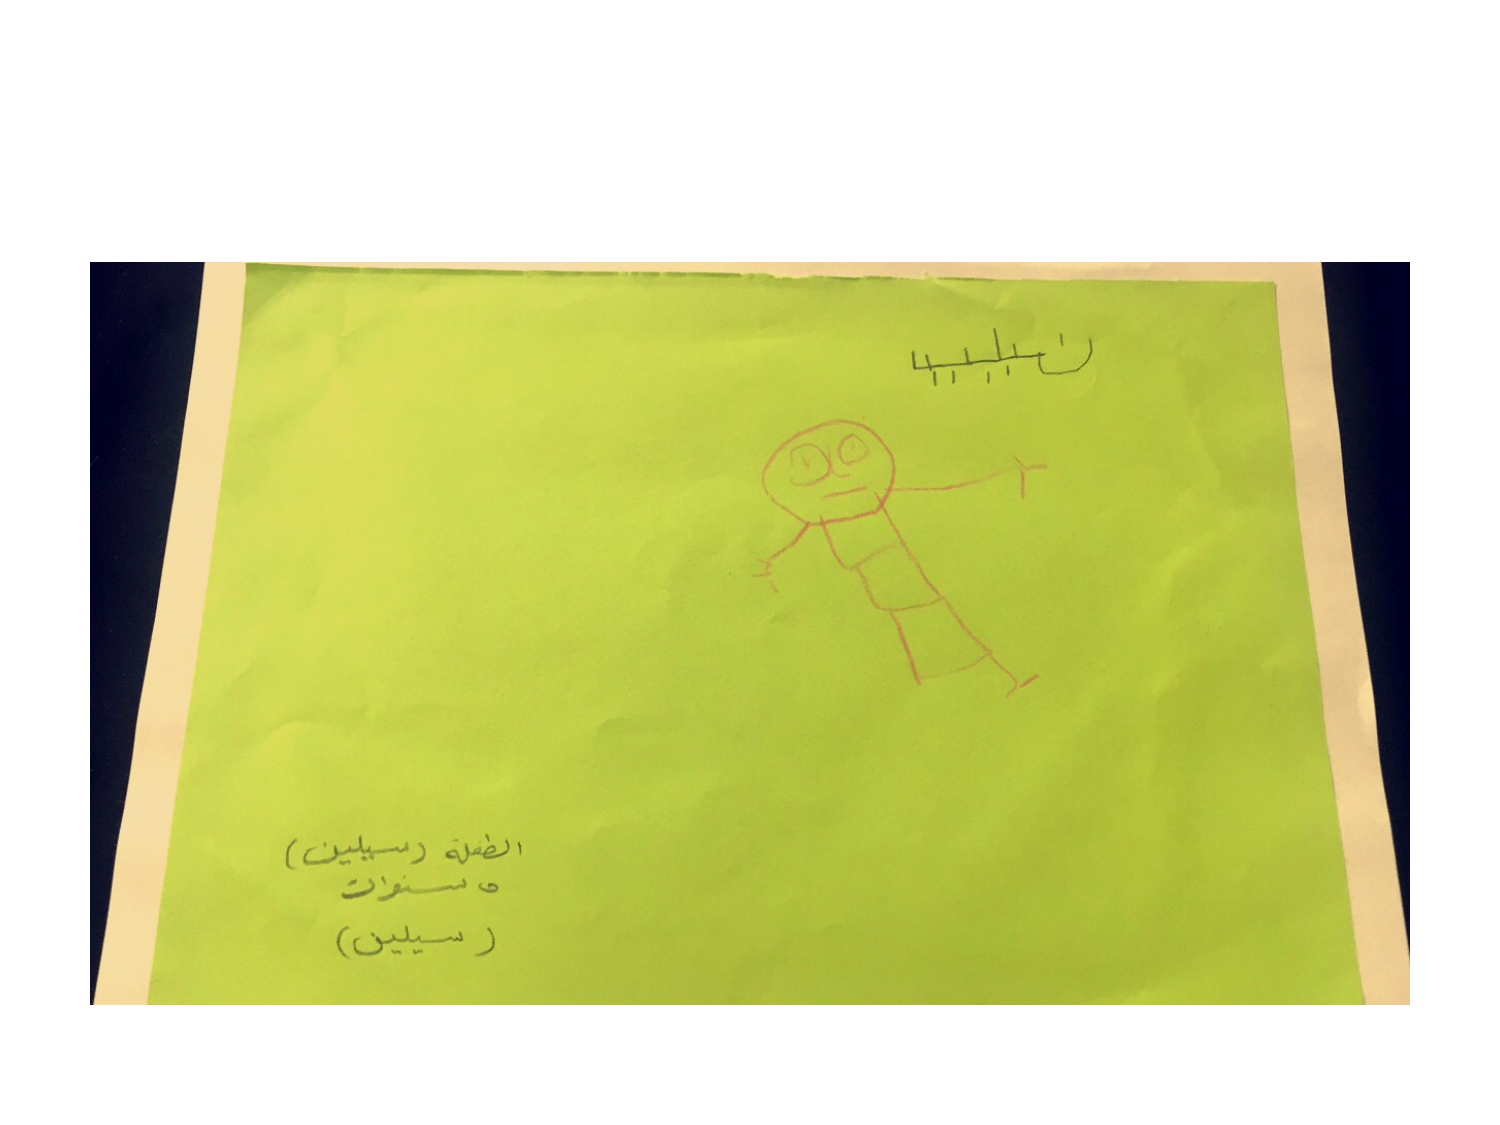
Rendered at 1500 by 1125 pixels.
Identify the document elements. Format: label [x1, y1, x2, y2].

list [89, 262, 1411, 1006]
